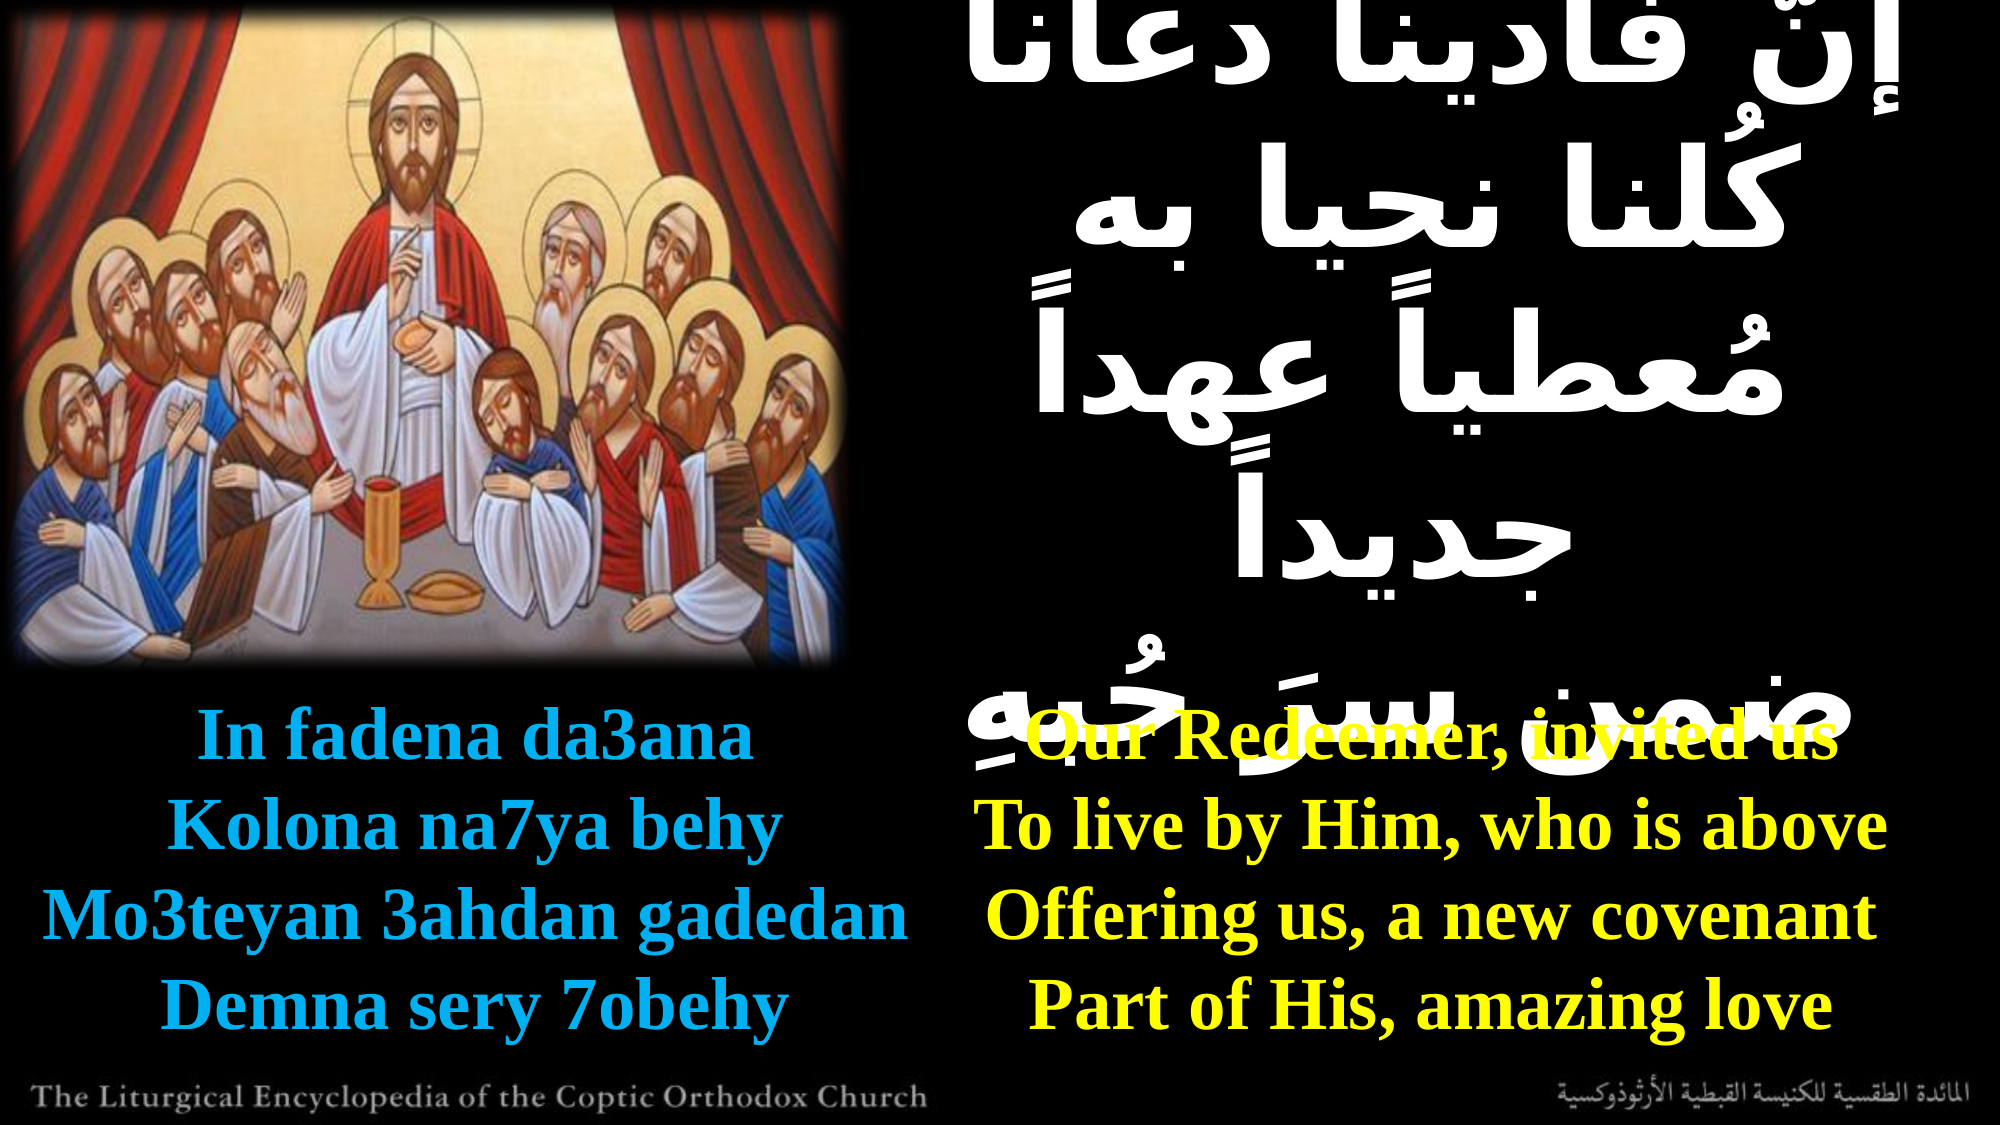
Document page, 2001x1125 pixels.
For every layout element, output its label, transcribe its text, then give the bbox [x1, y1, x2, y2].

text_box Our Redeemer, invited us To live by Him, who is above Offering us, a new covenant Part of His, amazing love [894, 677, 1968, 1076]
text_box إنَّ فادينا دعانا كُلنا نحيا به مُعطياً عهداً جديداً ضمن سرَ حُبهِ [874, 0, 1948, 677]
text_box In fadena da3ana Kolona na7ya behy Mo3teyan 3ahdan gadedan Demna sery 7obehy [17, 677, 934, 1039]
picture [0, 0, 2000, 1125]
